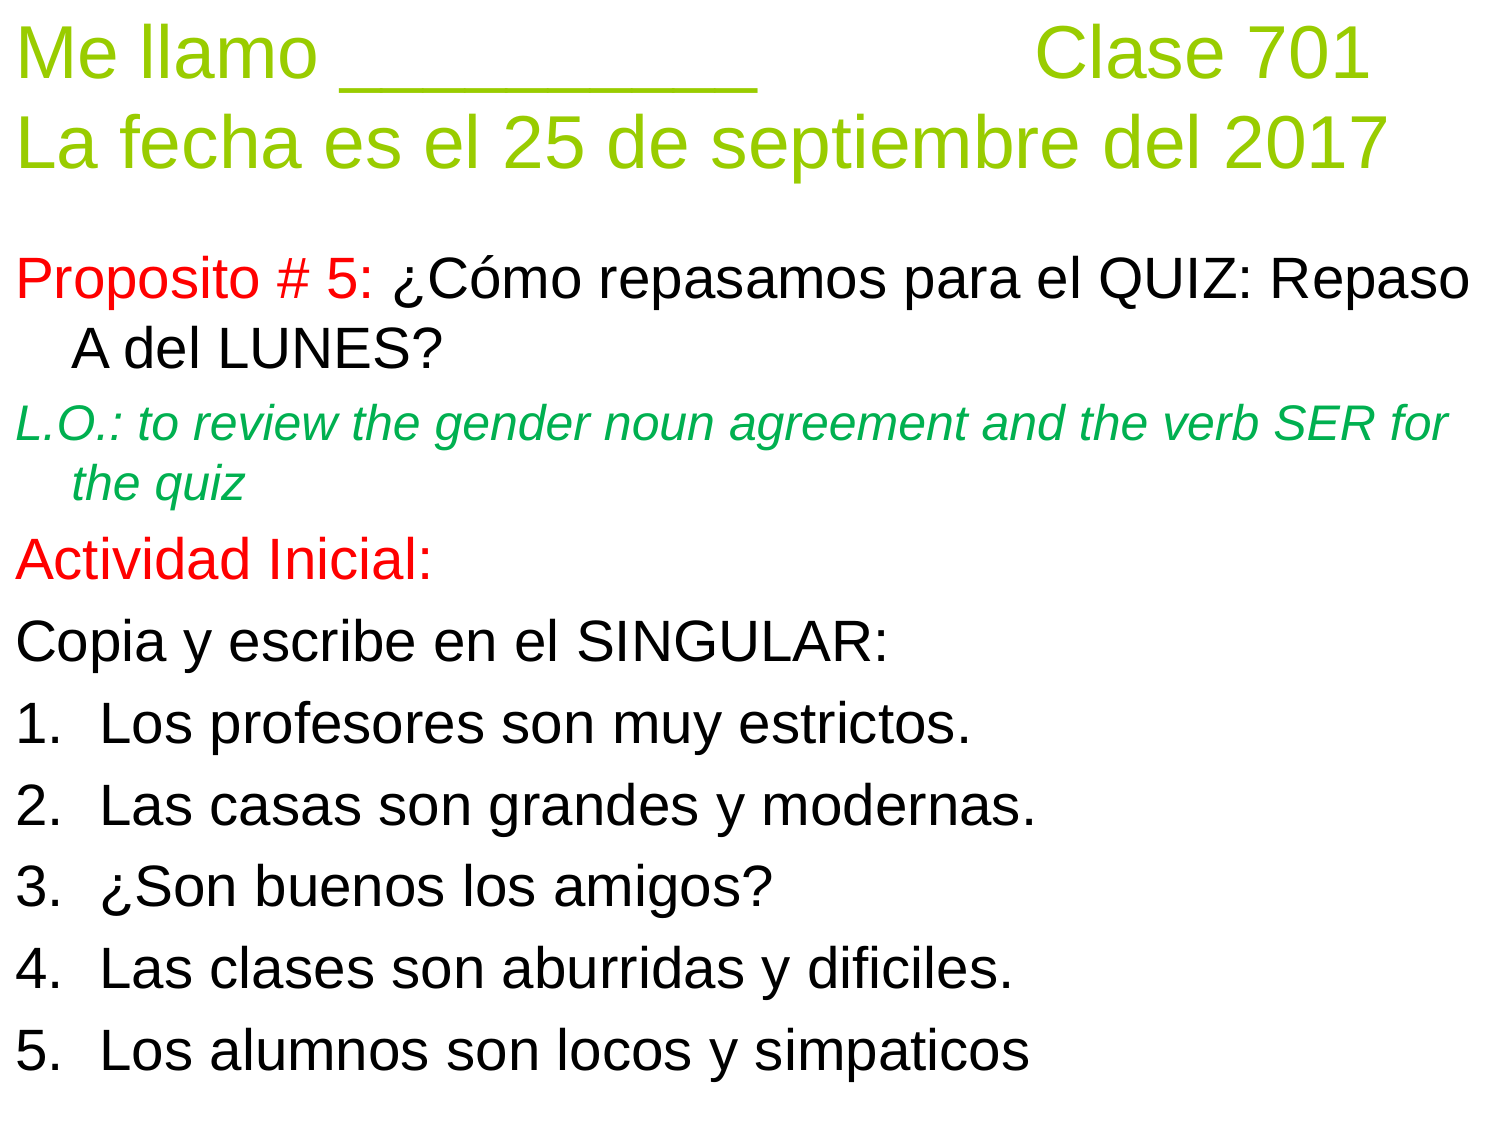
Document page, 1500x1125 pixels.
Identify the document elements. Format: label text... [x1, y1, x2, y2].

list Proposito # 5: ¿Cómo repasamos para el QUIZ: Repaso A del LUNES? L.O.: to review the gender noun agreement and the verb SER for the quiz Actividad Inicial: Copia y escribe en el SINGULAR: Los profesores son muy estrictos. Las casas son grandes y modernas. ¿Son buenos los amigos? Las clases son aburridas y dificiles. Los alumnos son locos y simpaticos [0, 232, 1500, 1075]
title Me llamo __________ Clase 701 La fecha es el 25 de septiembre del 2017 [0, 0, 1500, 188]
